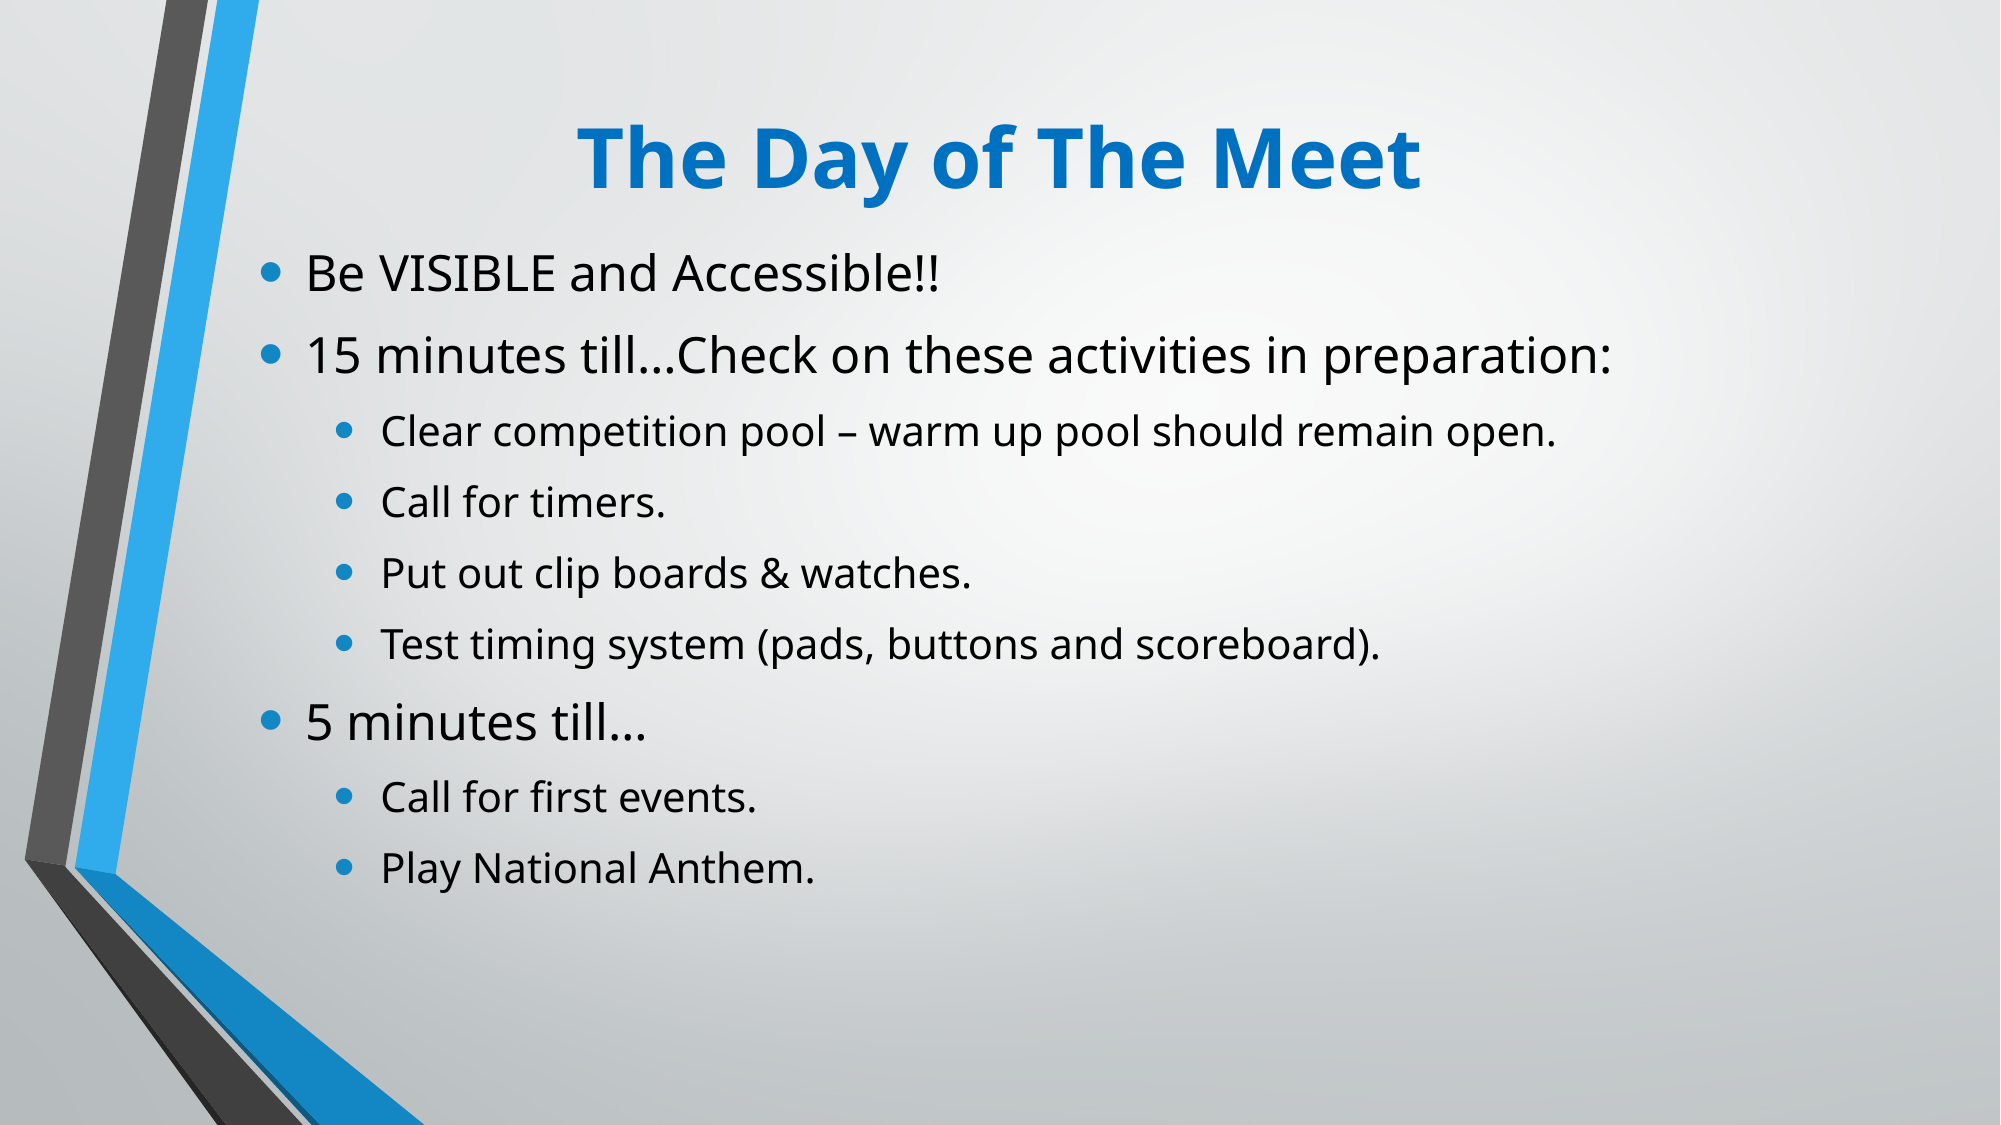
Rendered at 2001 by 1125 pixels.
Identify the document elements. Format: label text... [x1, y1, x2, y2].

title The Day of The Meet [137, 46, 1863, 264]
list Be VISIBLE and Accessible!! 15 minutes till…Check on these activities in preparation: Clear competition pool – warm up pool should remain open. Call for timers. Put out clip boards & watches. Test timing system (pads, buttons and scoreboard). 5 minutes till… Call for first events. Play National Anthem. [243, 183, 1887, 950]
